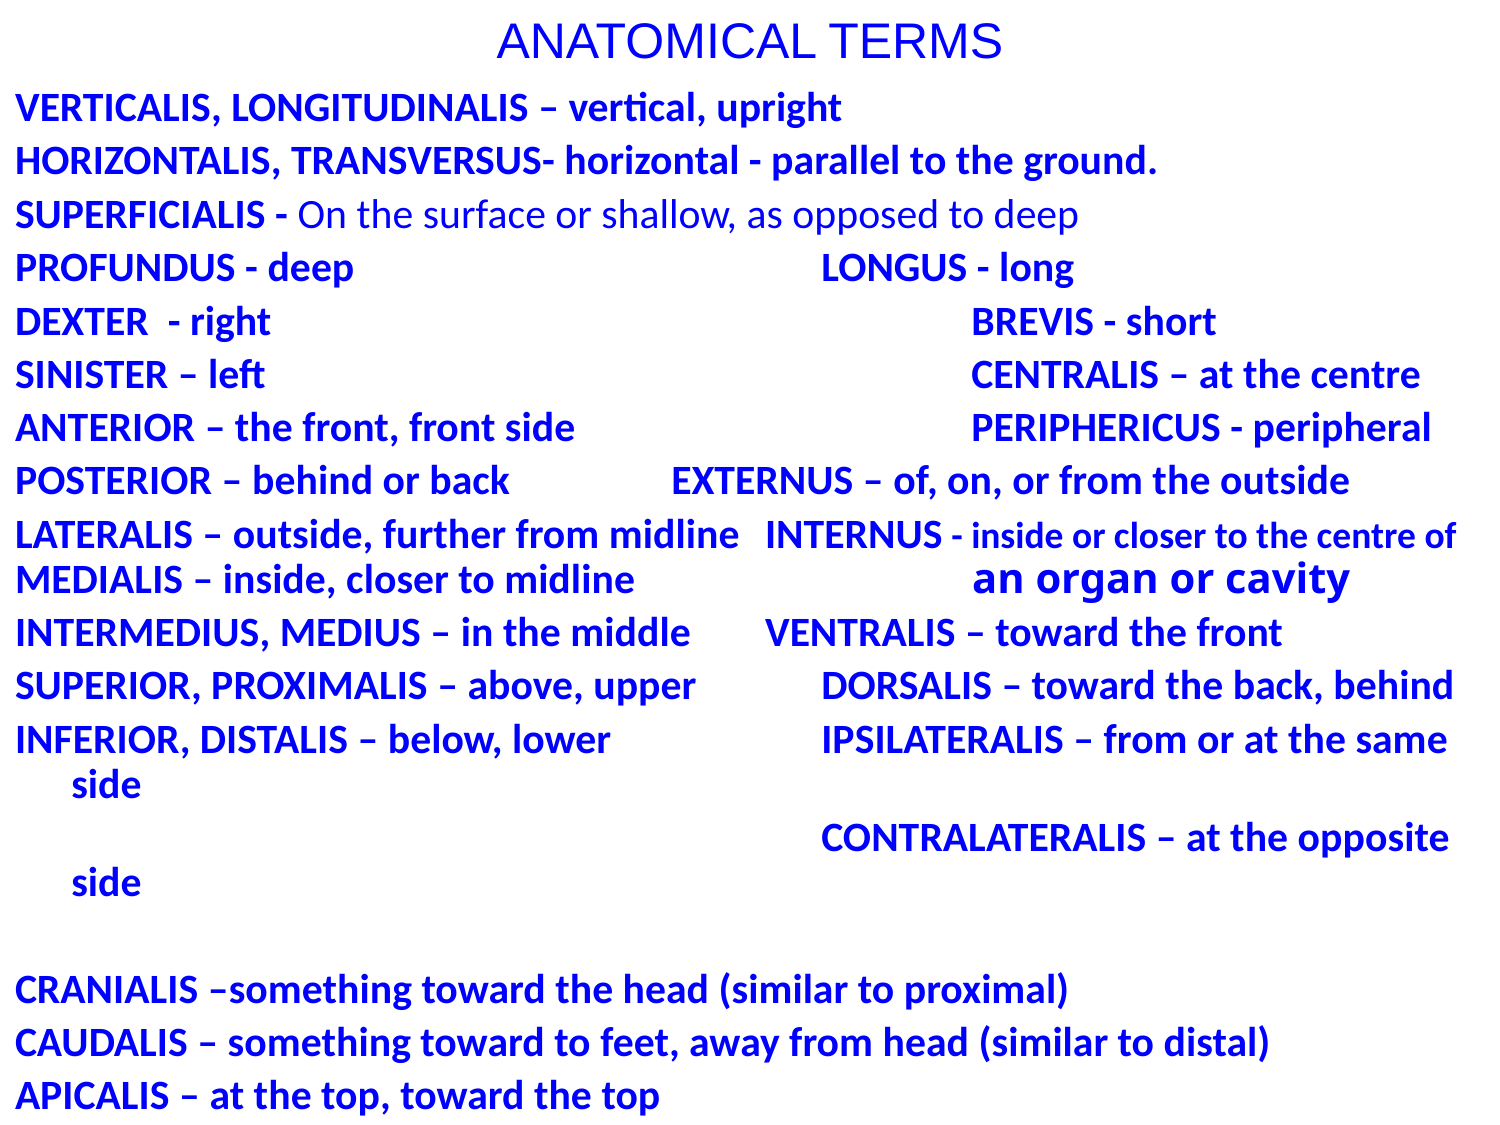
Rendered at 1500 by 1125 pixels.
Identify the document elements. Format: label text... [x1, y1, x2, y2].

list VERTICALIS, LONGITUDINALIS – vertical, upright HORIZONTALIS, TRANSVERSUS- horizontal - parallel to the ground. SUPERFICIALIS - On the surface or shallow, as opposed to deep PROFUNDUS - deep LONGUS - long DEXTER - right BREVIS - short SINISTER – left CENTRALIS – at the centre ANTERIOR – the front, front side PERIPHERICUS - peripheral POSTERIOR – behind or back EXTERNUS – of, on, or from the outside LATERALIS – outside, further from midline INTERNUS - inside or closer to the centre of MEDIALIS – inside, closer to midline an organ or cavity INTERMEDIUS, MEDIUS – in the middle VENTRALIS – toward the front SUPERIOR, PROXIMALIS – above, upper DORSALIS – toward the back, behind INFERIOR, DISTALIS – below, lower IPSILATERALIS – from or at the same side CONTRALATERALIS – at the opposite side CRANIALIS –something toward the head (similar to proximal) CAUDALIS – something toward to feet, away from head (similar to distal) APICALIS – at the top, toward the top BASALIS – at the base, toward to base [0, 78, 1500, 1090]
title ANATOMICAL TERMS [75, 0, 1425, 78]
